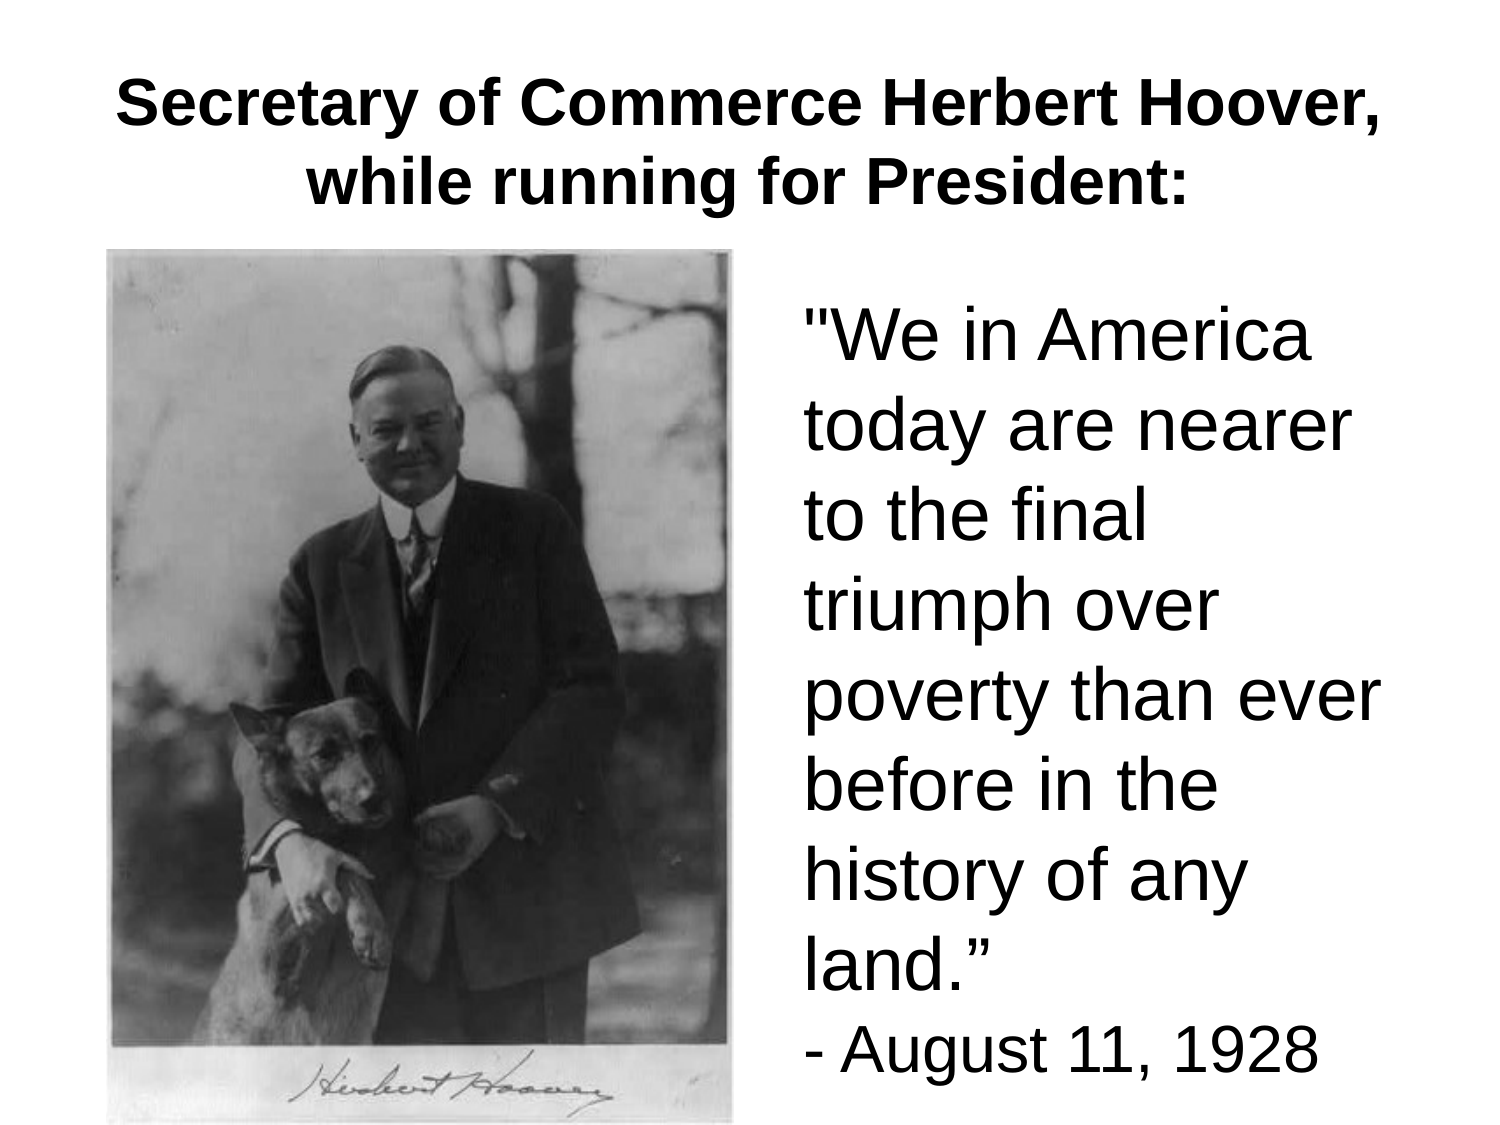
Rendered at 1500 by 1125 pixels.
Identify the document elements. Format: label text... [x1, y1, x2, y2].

title Secretary of Commerce Herbert Hoover, while running for President: [20, 45, 1479, 232]
picture [106, 249, 734, 1125]
list "We in America today are nearer to the final triumph over poverty than ever before in the history of any land.” - August 11, 1928 [788, 277, 1424, 1025]
